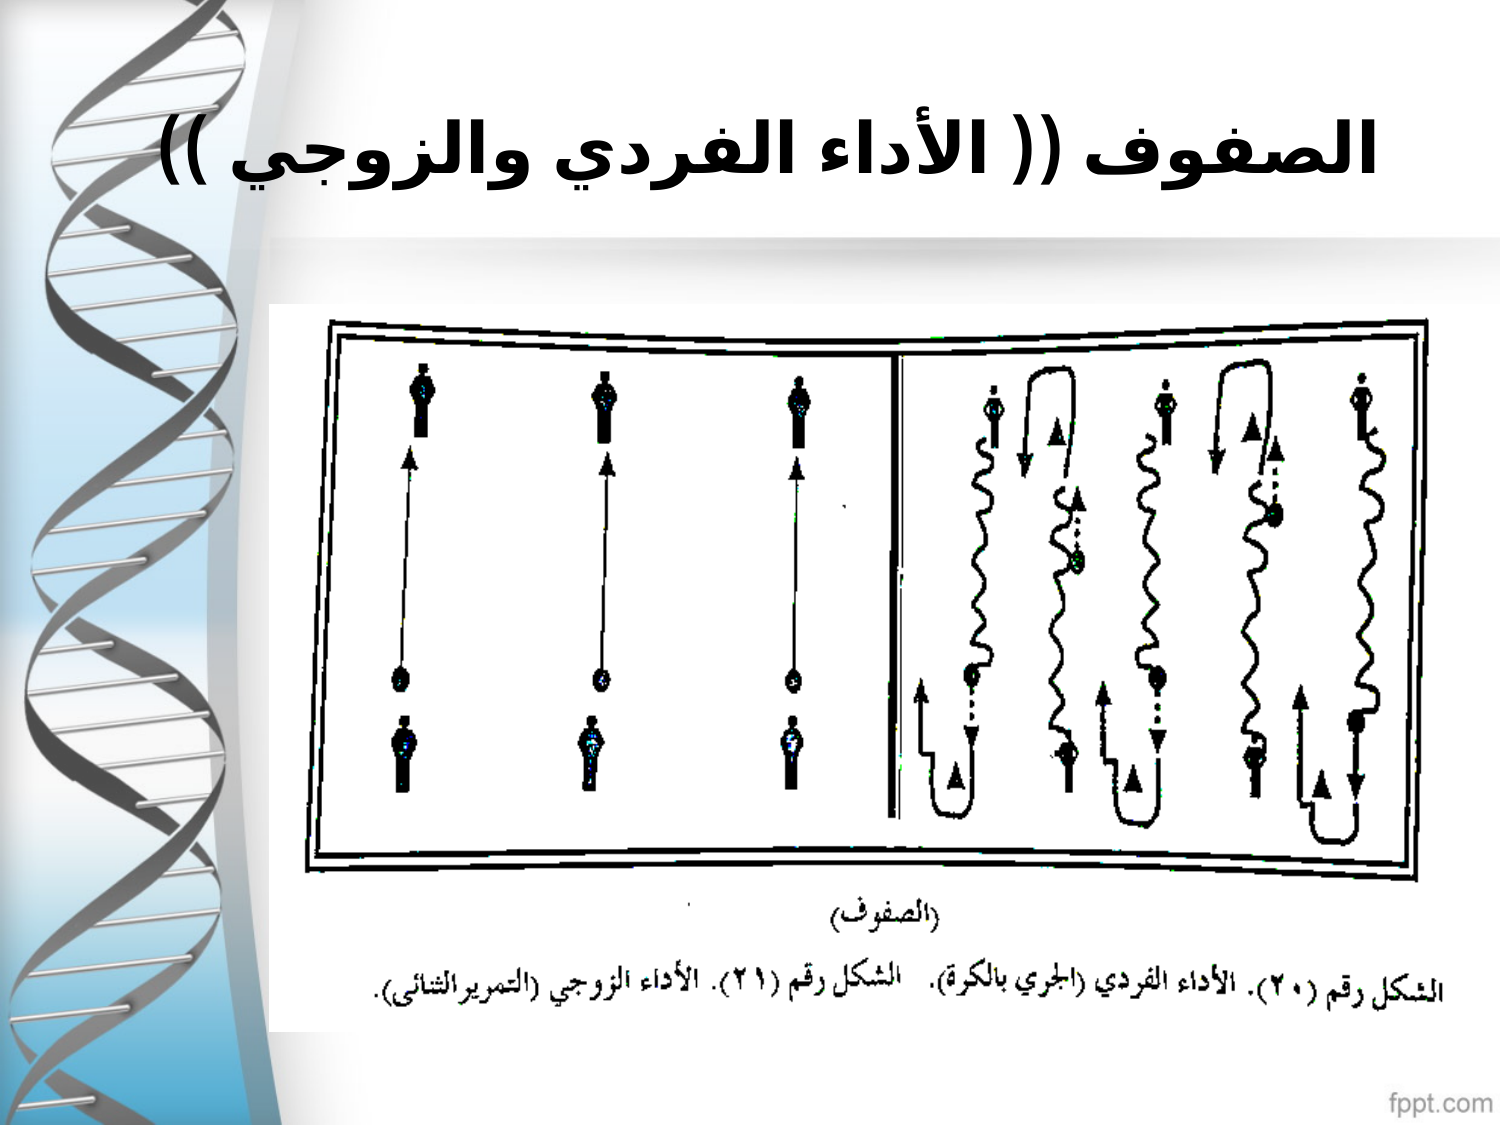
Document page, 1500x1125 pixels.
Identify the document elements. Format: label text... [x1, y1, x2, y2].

title الصفوف (( الأداء الفردي والزوجي )) [93, 93, 1444, 282]
picture [269, 304, 1500, 1032]
